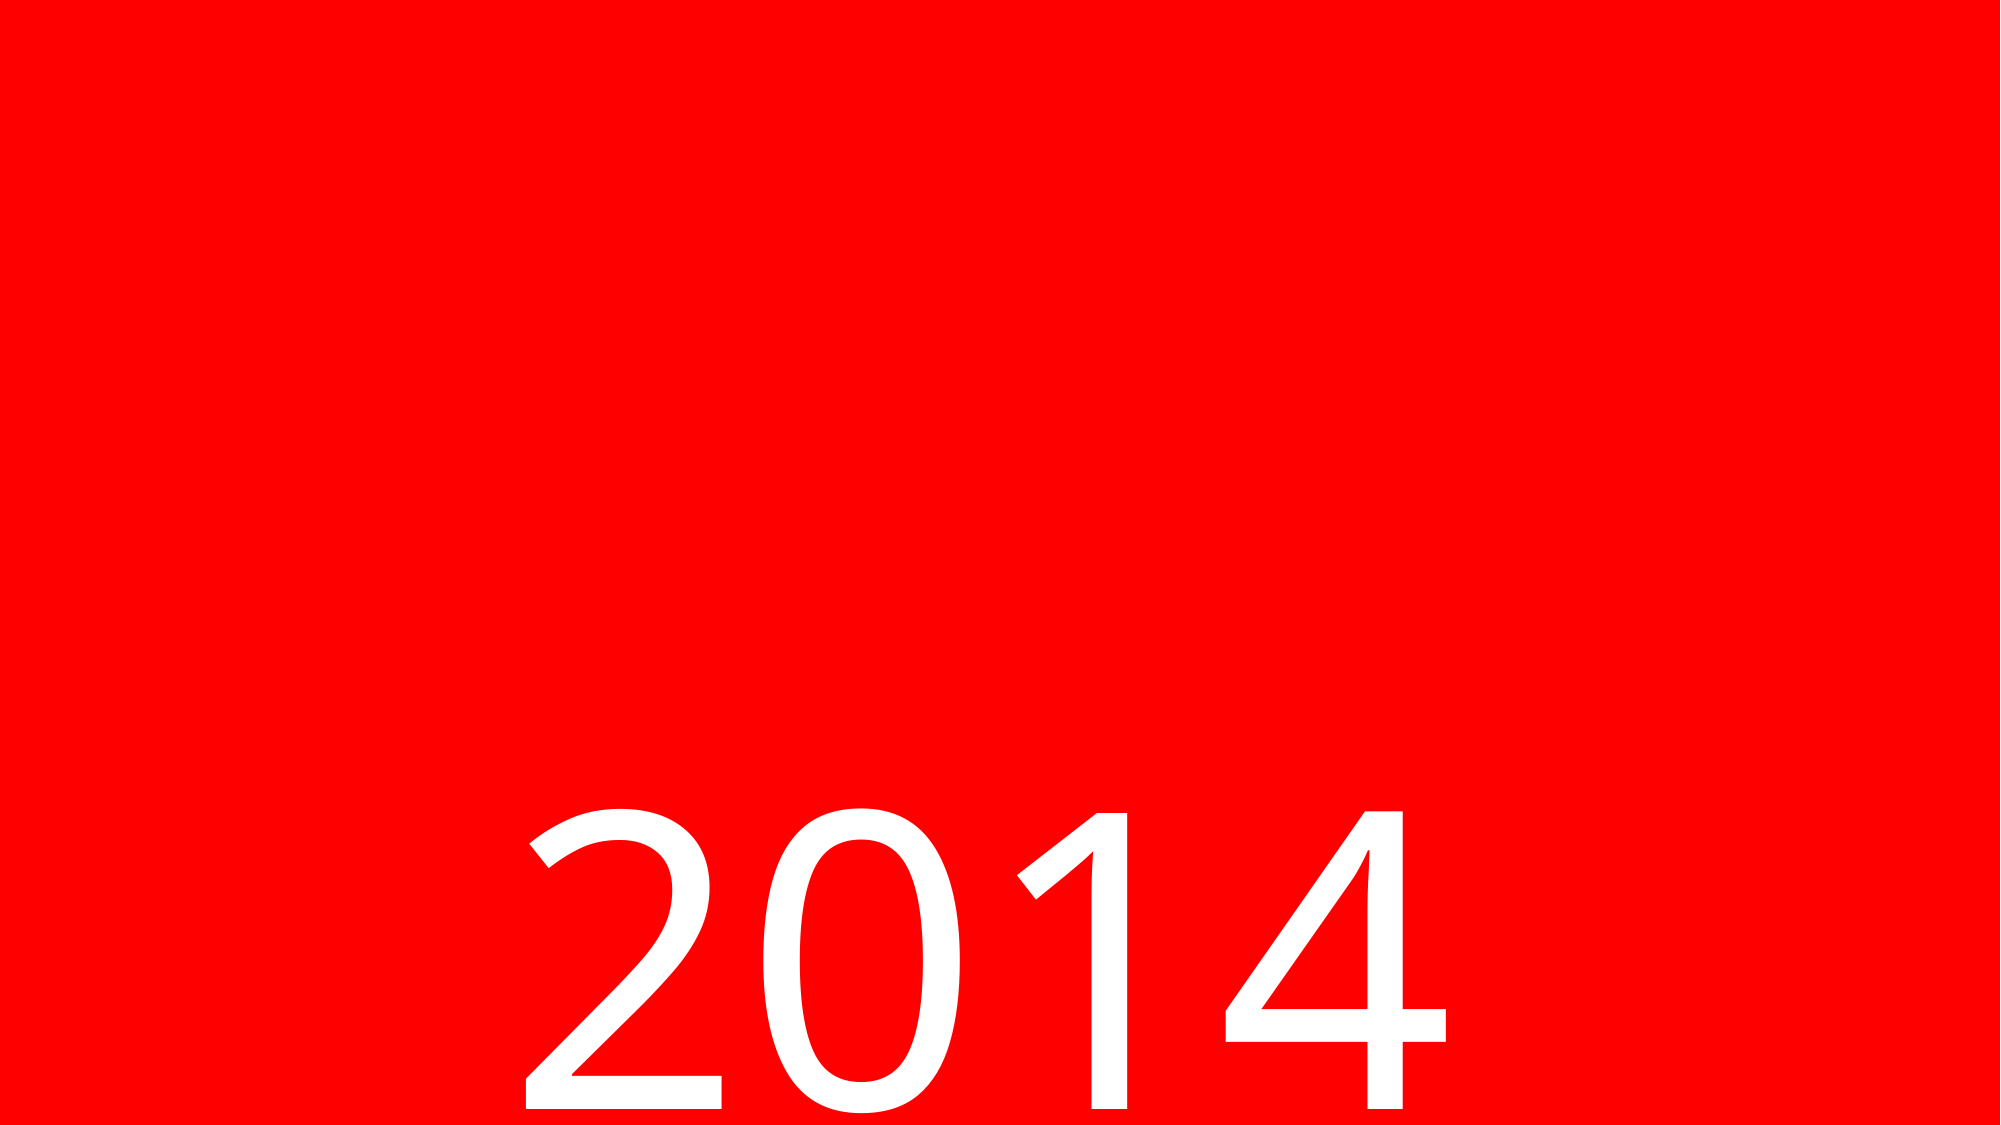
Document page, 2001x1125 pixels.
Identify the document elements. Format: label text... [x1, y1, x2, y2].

text_box 2014 2015 2016 2017 2018 [492, 687, 1606, 1125]
